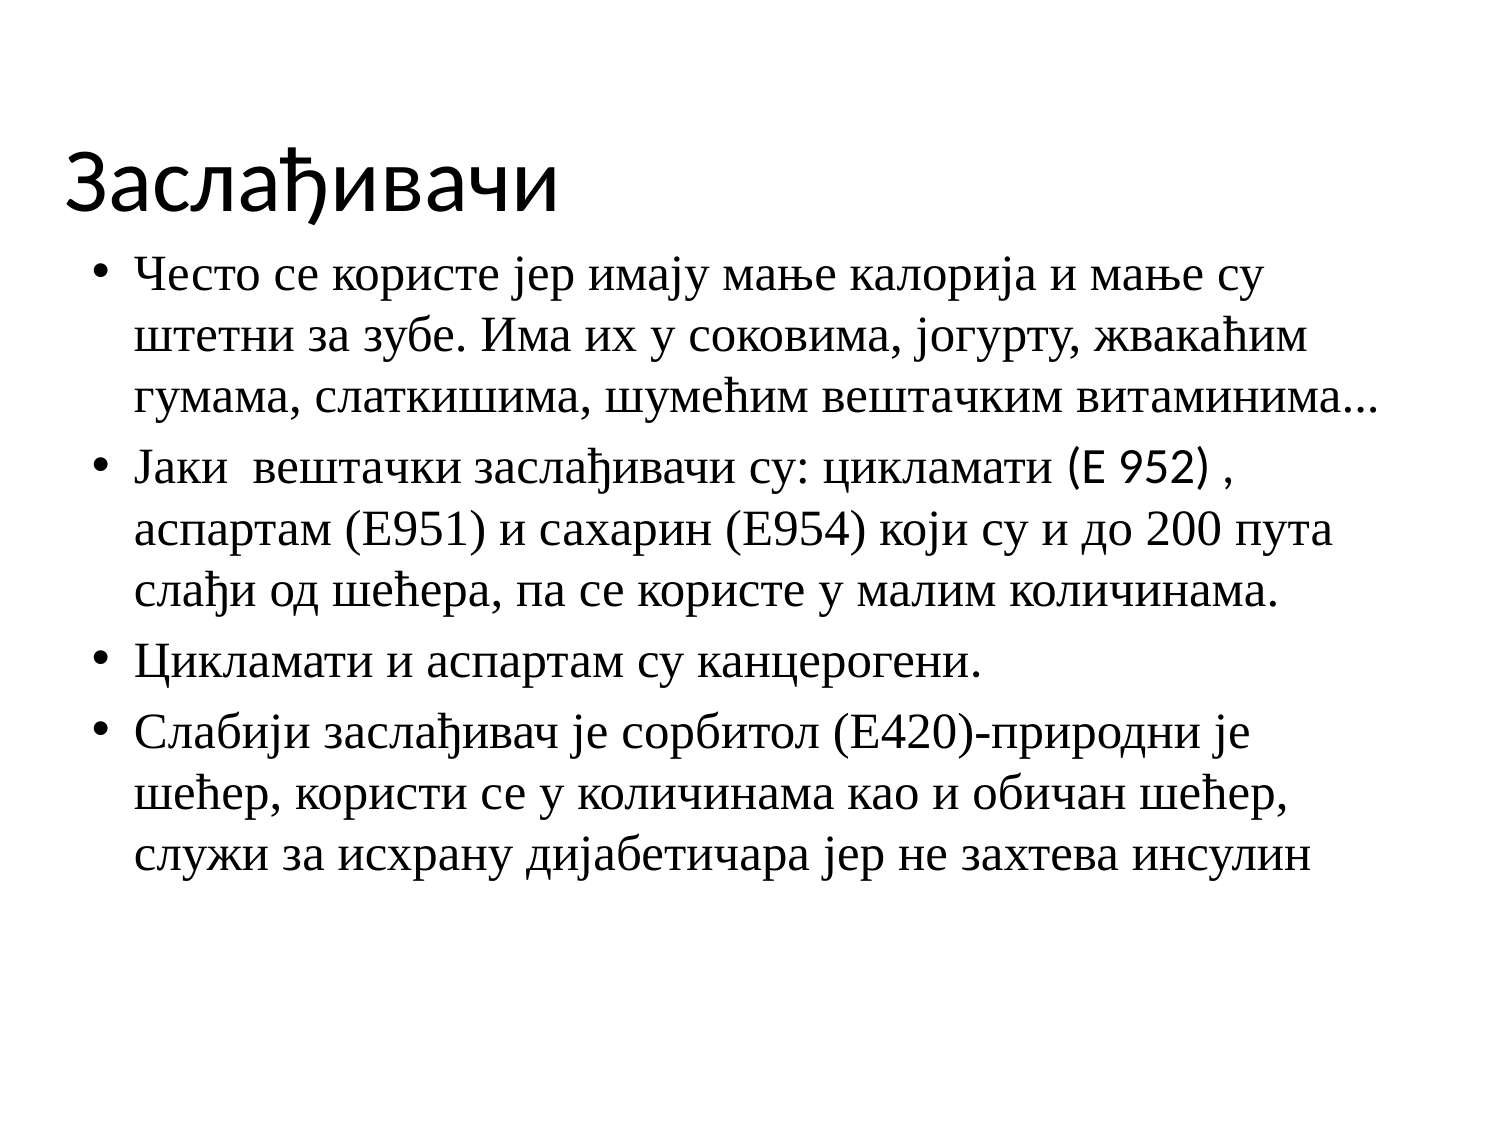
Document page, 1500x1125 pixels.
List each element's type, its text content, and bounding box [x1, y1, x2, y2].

list Често се користе јер имају мање калорија и мање су штетни за зубе. Има их у соковима, јогурту, жвакаћим гумама, слаткишима, шумећим вештачким витаминима... Јаки вештачки заслађивачи су: цикламати (Е 952) , аспартам (Е951) и сахарин (Е954) који су и до 200 пута слађи од шећера, па се користе у малим количинама. Цикламати и аспартам су канцерогени. Слабији заслађивач је сорбитол (Е420)-природни је шећер, користи се у количинама као и обичан шећер, служи за исхрану дијабетичара јер не захтева инсулин [76, 231, 1427, 975]
title Заслађивачи [64, 42, 1415, 231]
